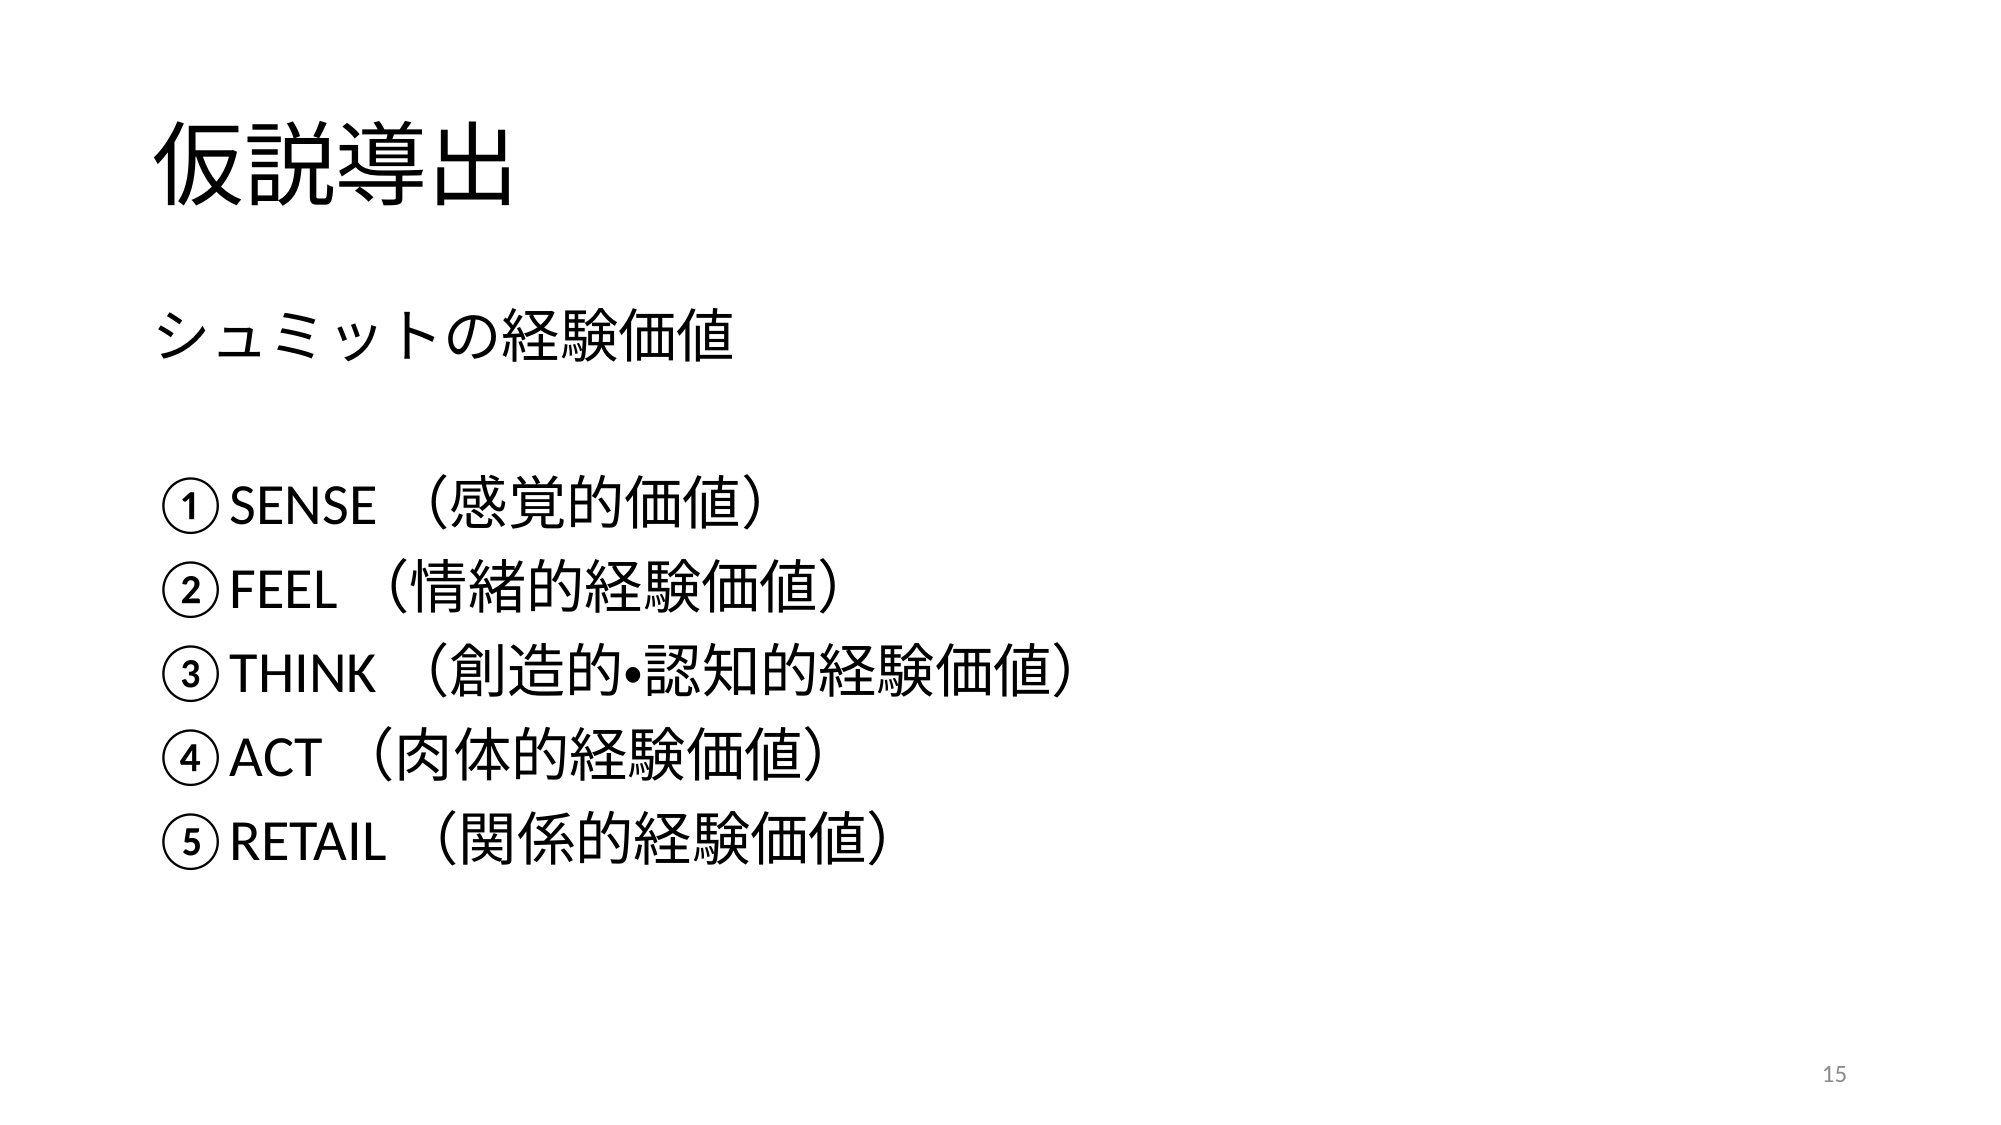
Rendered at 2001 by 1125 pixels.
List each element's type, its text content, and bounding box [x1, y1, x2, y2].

title 仮説導出 [137, 59, 1863, 278]
slide_number 15 [1412, 1042, 1863, 1103]
list シュミットの経験価値 ①SENSE（感覚的価値） ②FEEL（情緒的経験価値） ③THINK（創造的・認知的経験価値） ④ACT（肉体的経験価値） ⑤RETAIL（関係的経験価値） [137, 299, 1863, 1014]
